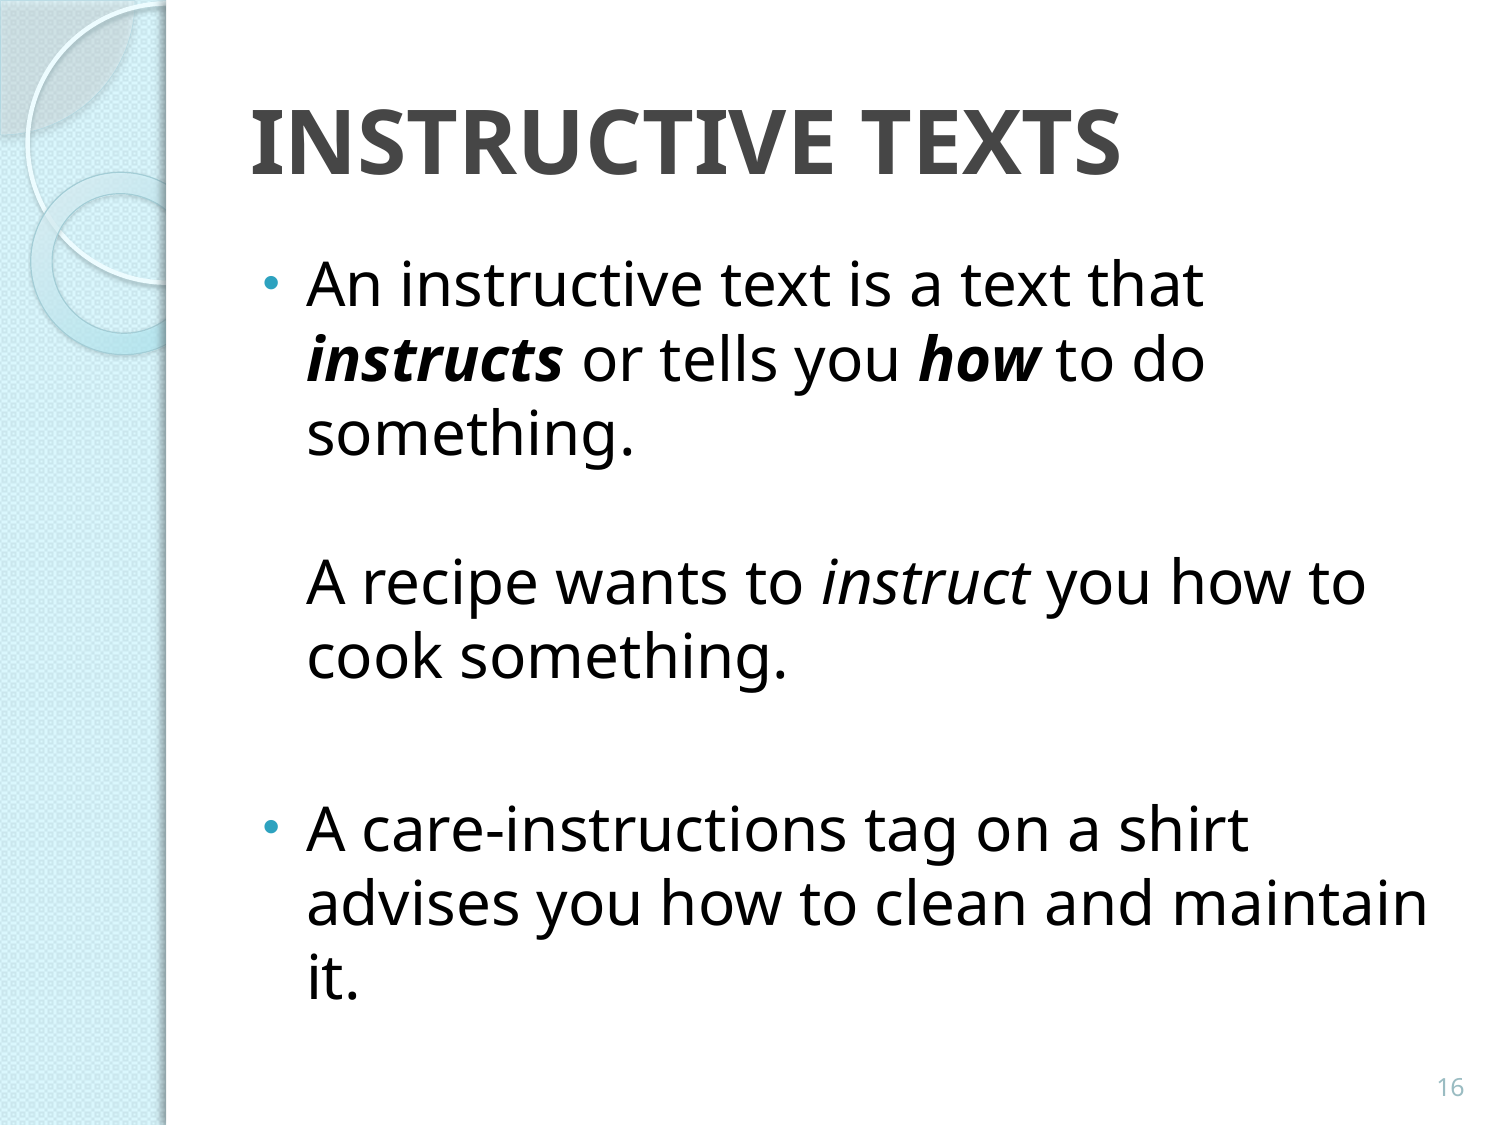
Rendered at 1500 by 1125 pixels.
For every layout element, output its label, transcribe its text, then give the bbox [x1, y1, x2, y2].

slide_number 16 [1413, 1034, 1488, 1113]
title INSTRUCTIVE TEXTS [235, 45, 1466, 233]
list An instructive text is a text that instructs or tells you how to do something. A recipe wants to instruct you how to cook something. A care-instructions tag on a shirt advises you how to clean and maintain it. [235, 237, 1466, 1025]
